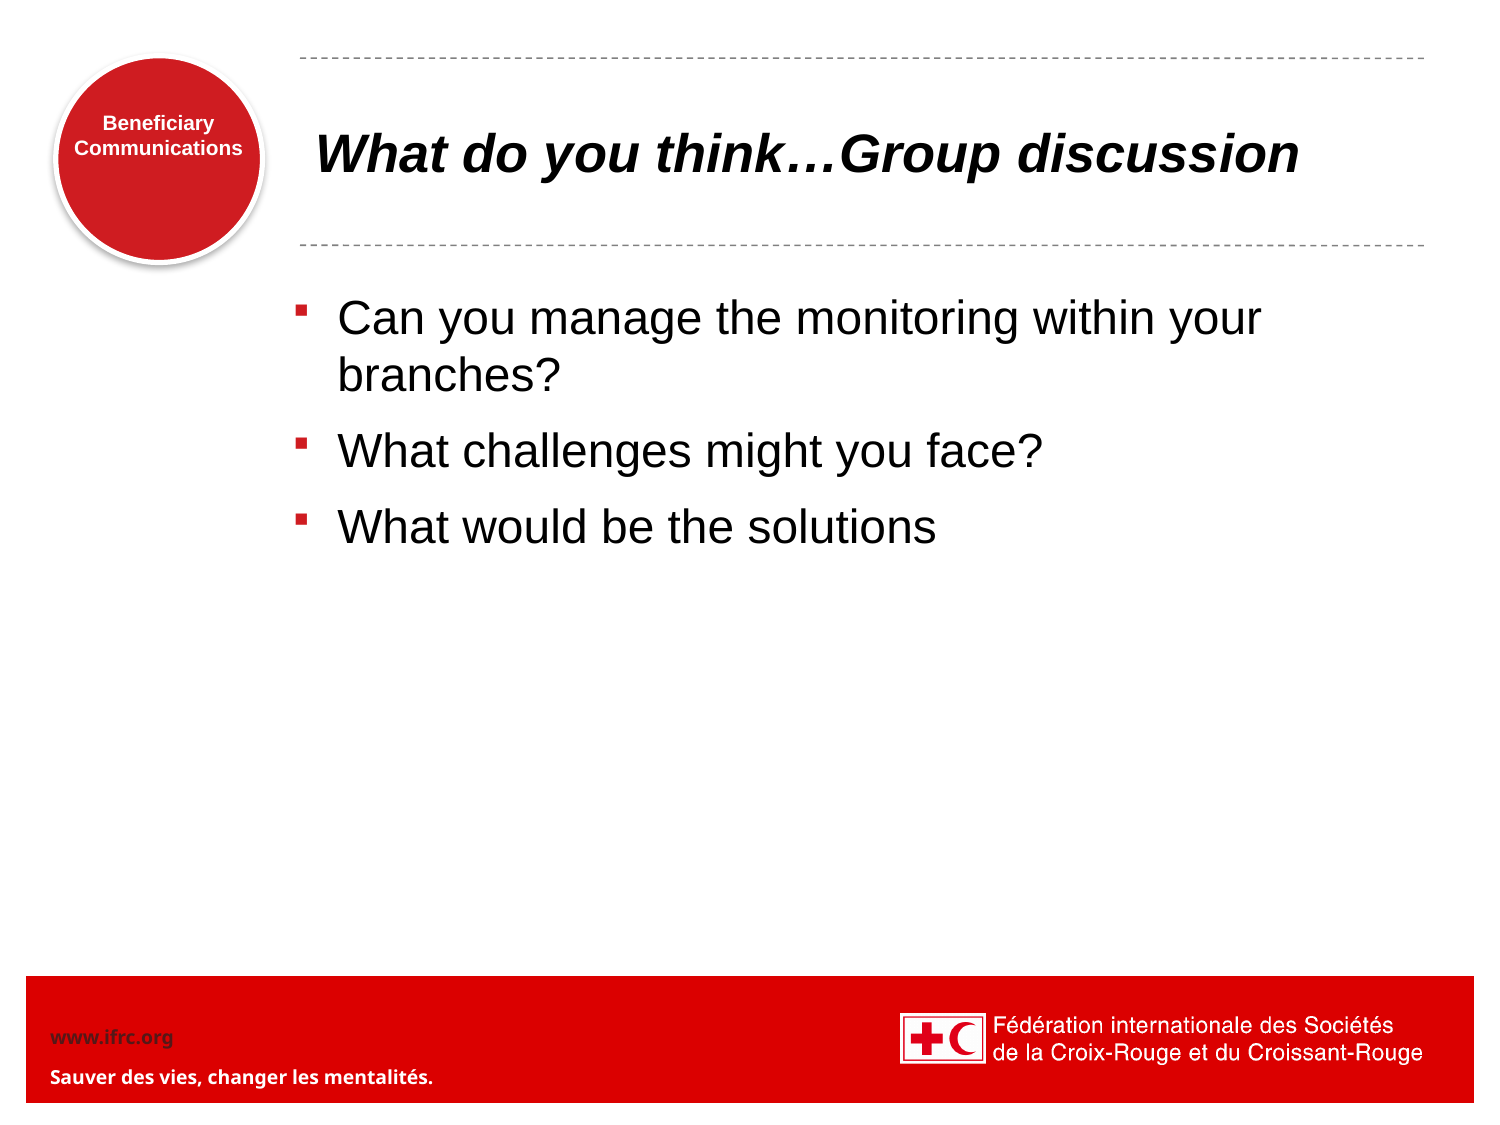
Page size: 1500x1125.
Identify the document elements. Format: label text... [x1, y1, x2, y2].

title What do you think…Group discussion [299, 57, 1426, 246]
text_box Can you manage the monitoring within your branches? What challenges might you face? What would be the solutions [277, 278, 1459, 941]
picture [900, 1013, 1422, 1065]
